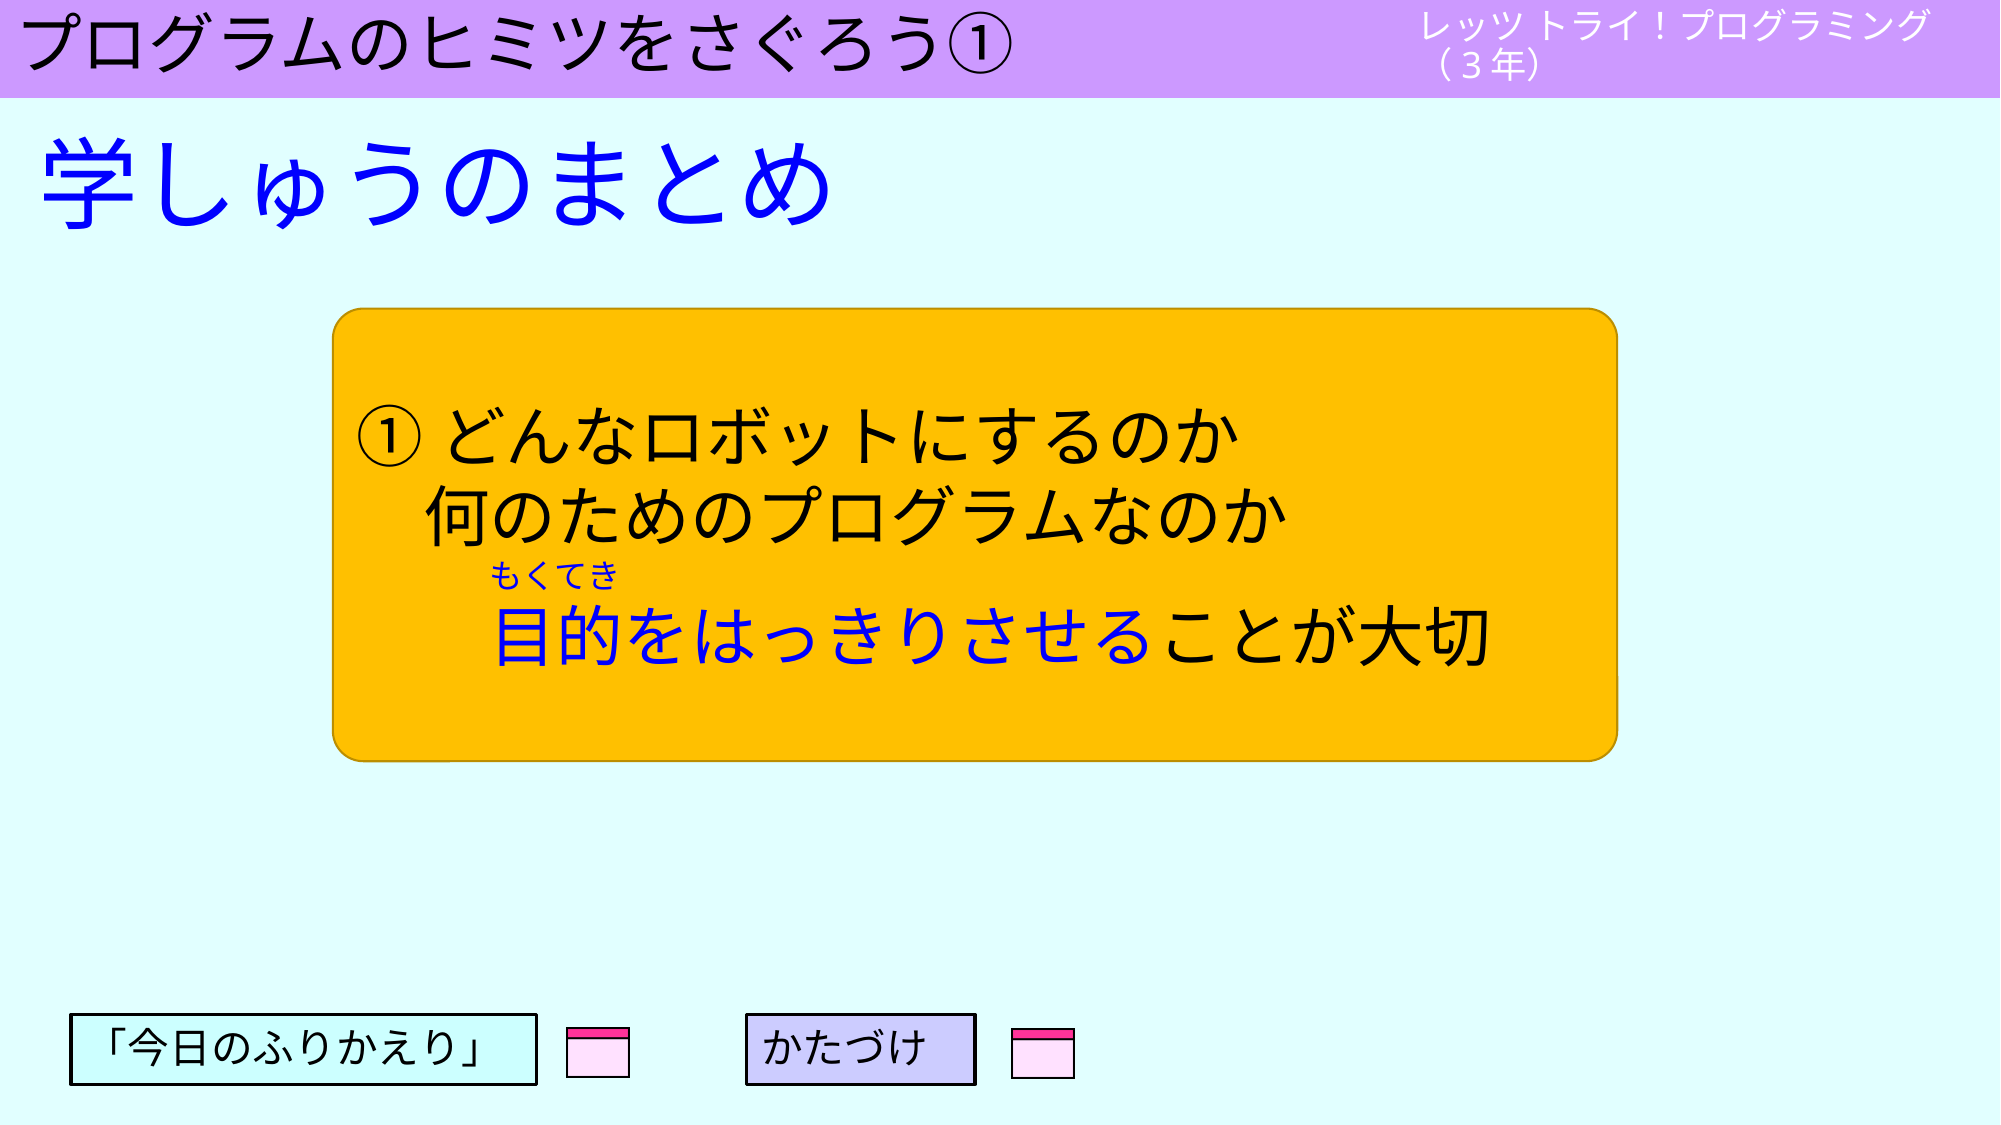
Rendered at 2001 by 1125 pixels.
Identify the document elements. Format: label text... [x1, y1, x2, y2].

text_box 「今日のふりかえり」 [71, 1014, 537, 1085]
picture [566, 1027, 630, 1078]
text_box 学しゅうのまとめ [23, 114, 854, 249]
text_box ①どんなロボットにするのか 何のためのプログラムなのか もくてき 目的をはっきりさせることが大切 [331, 307, 1619, 763]
text_box プログラムのヒミツをさぐろう① [0, 0, 1285, 95]
picture [1011, 1028, 1075, 1079]
text_box かたづけ [746, 1014, 975, 1085]
